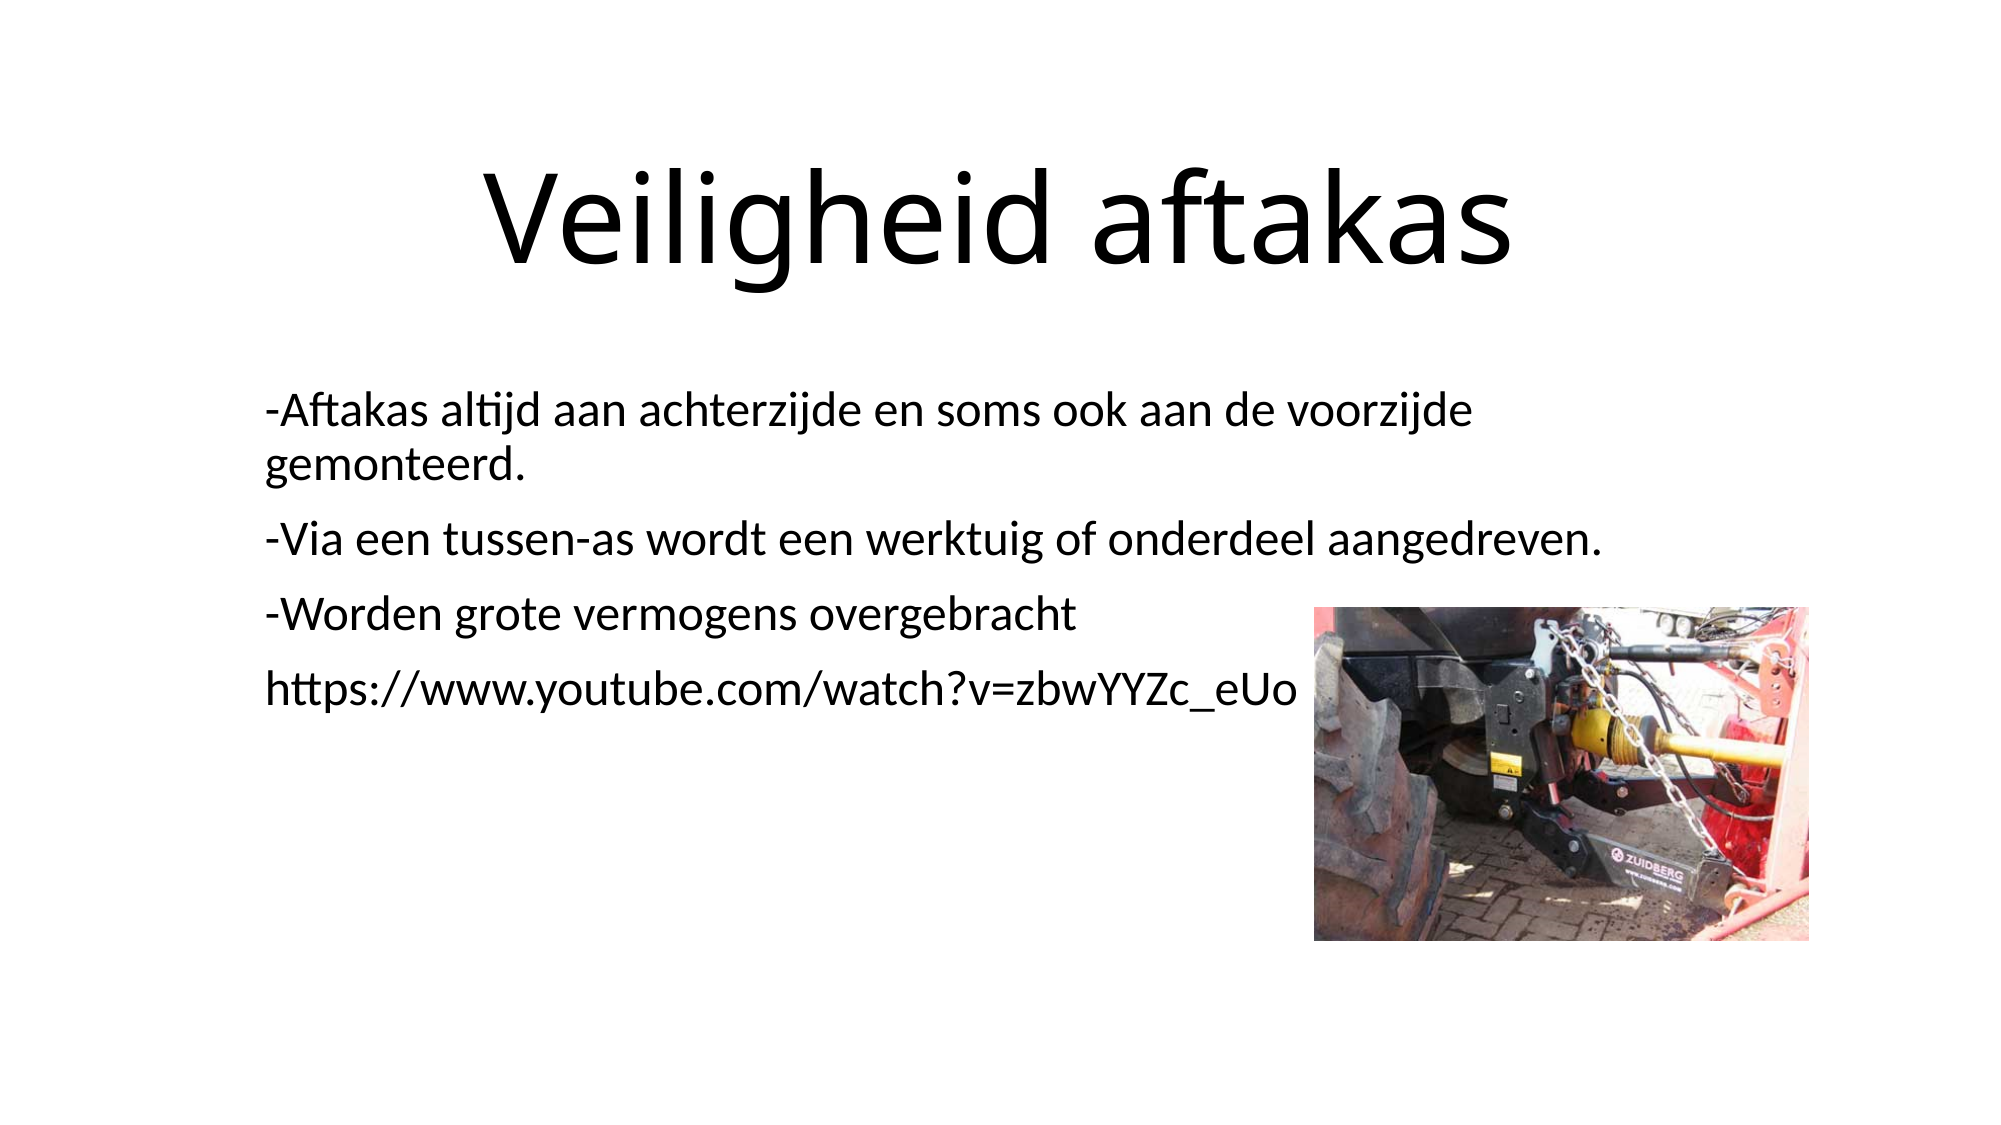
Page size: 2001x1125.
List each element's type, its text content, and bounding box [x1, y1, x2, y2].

picture [1314, 607, 1809, 941]
subtitle -Aftakas altijd aan achterzijde en soms ook aan de voorzijde gemonteerd. -Via een tussen-as wordt een werktuig of onderdeel aangedreven. -Worden grote vermogens overgebracht https://www.youtube.com/watch?v=zbwYYZc_eUo [249, 376, 1750, 863]
title Veiligheid aftakas [249, 80, 1750, 298]
